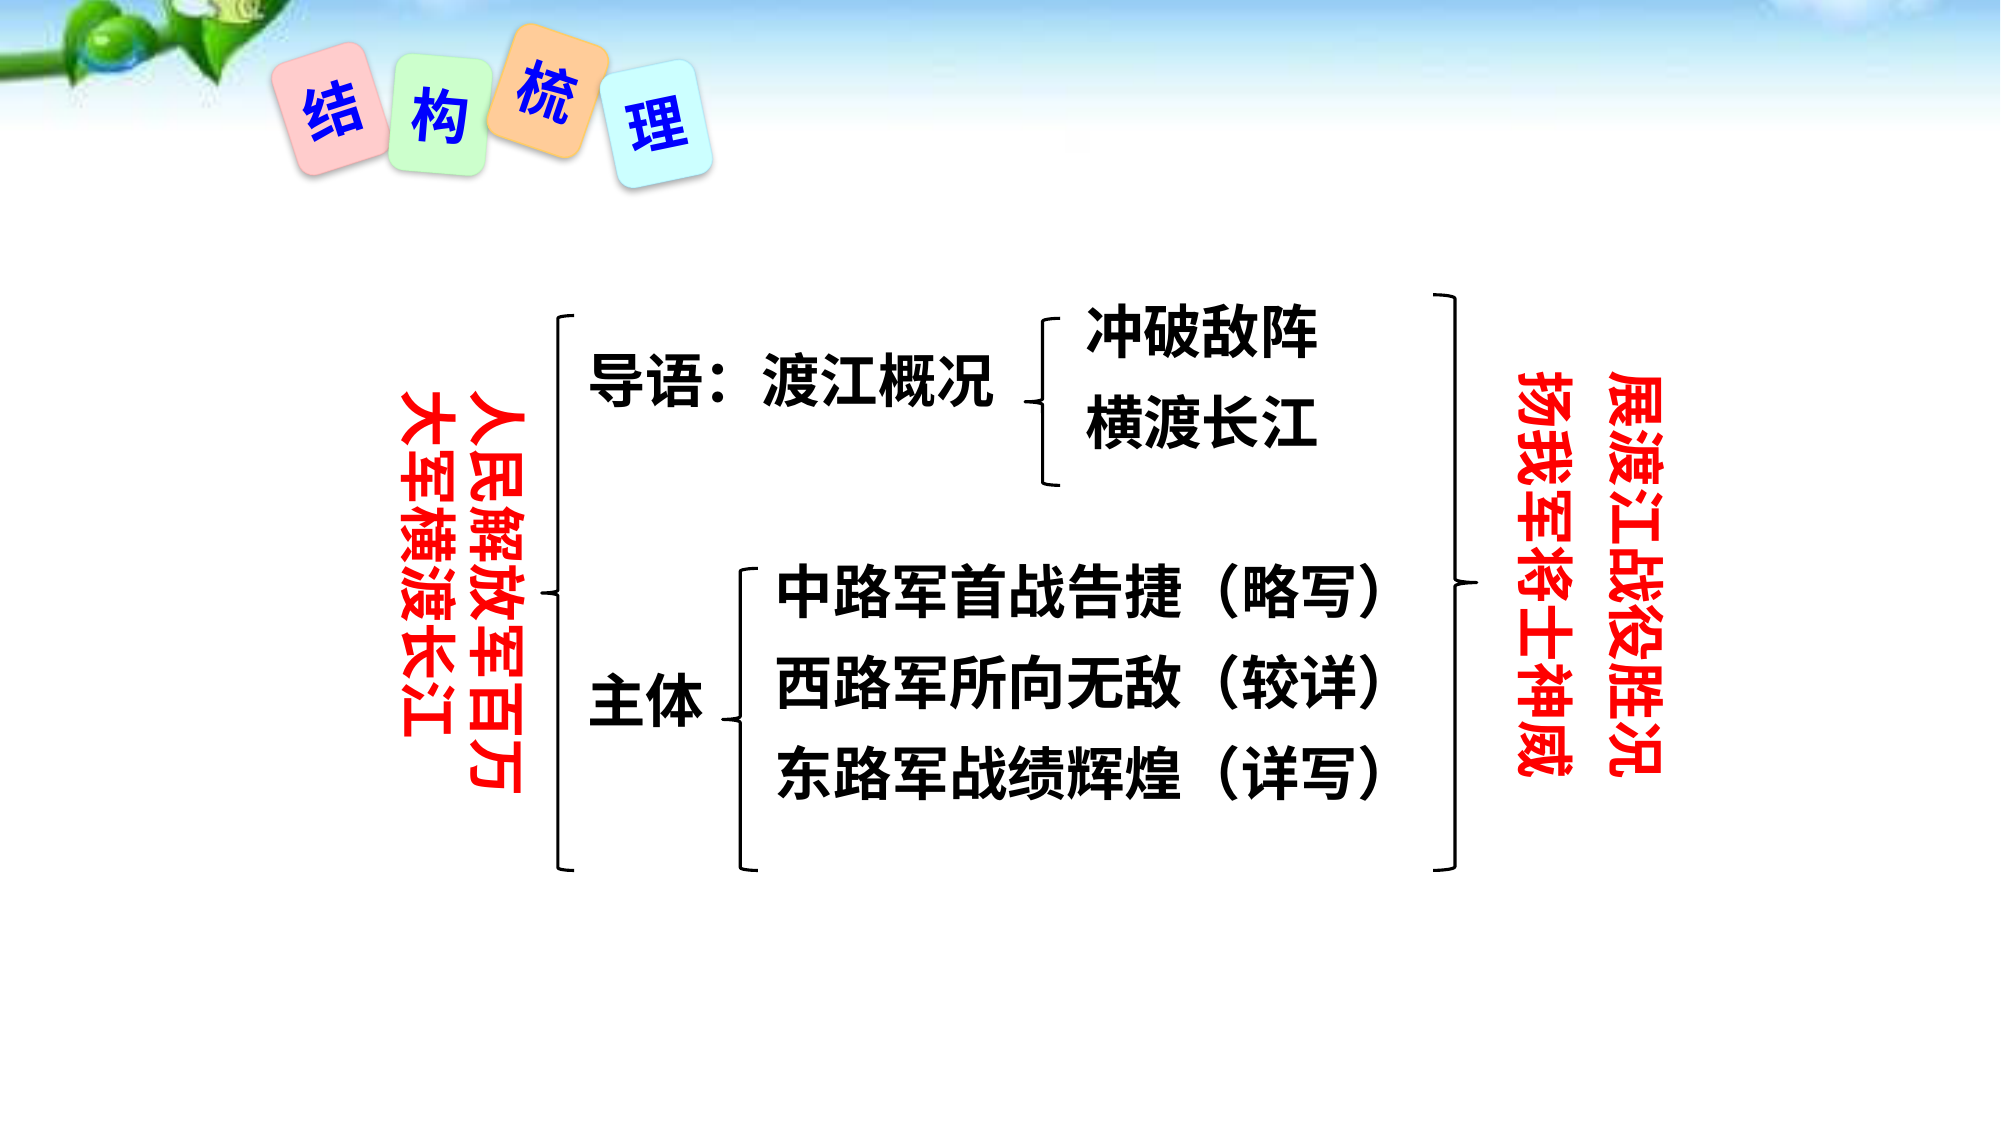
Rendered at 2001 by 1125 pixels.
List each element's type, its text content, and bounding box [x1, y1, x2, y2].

text_box [1433, 815, 1456, 872]
text_box 导语：渡江概况 [572, 337, 1033, 422]
picture [0, 0, 2001, 1125]
text_box [721, 567, 758, 872]
text_box [540, 314, 575, 872]
text_box 主体 [572, 656, 739, 741]
text_box [1459, 580, 1478, 585]
text_box 冲破敌阵 横渡长江 [1070, 267, 1360, 464]
text_box 中路军首战告捷（略写） 西路军所向无敌（较详） 东路军战绩辉煌（详写） [760, 527, 1459, 815]
text_box 展渡江战役胜况 扬我军将士神威 [1487, 280, 1702, 869]
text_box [282, 31, 705, 183]
text_box [1024, 317, 1061, 487]
text_box 人民解放军百万大军横渡长江 [369, 374, 542, 845]
text_box [1433, 293, 1456, 527]
